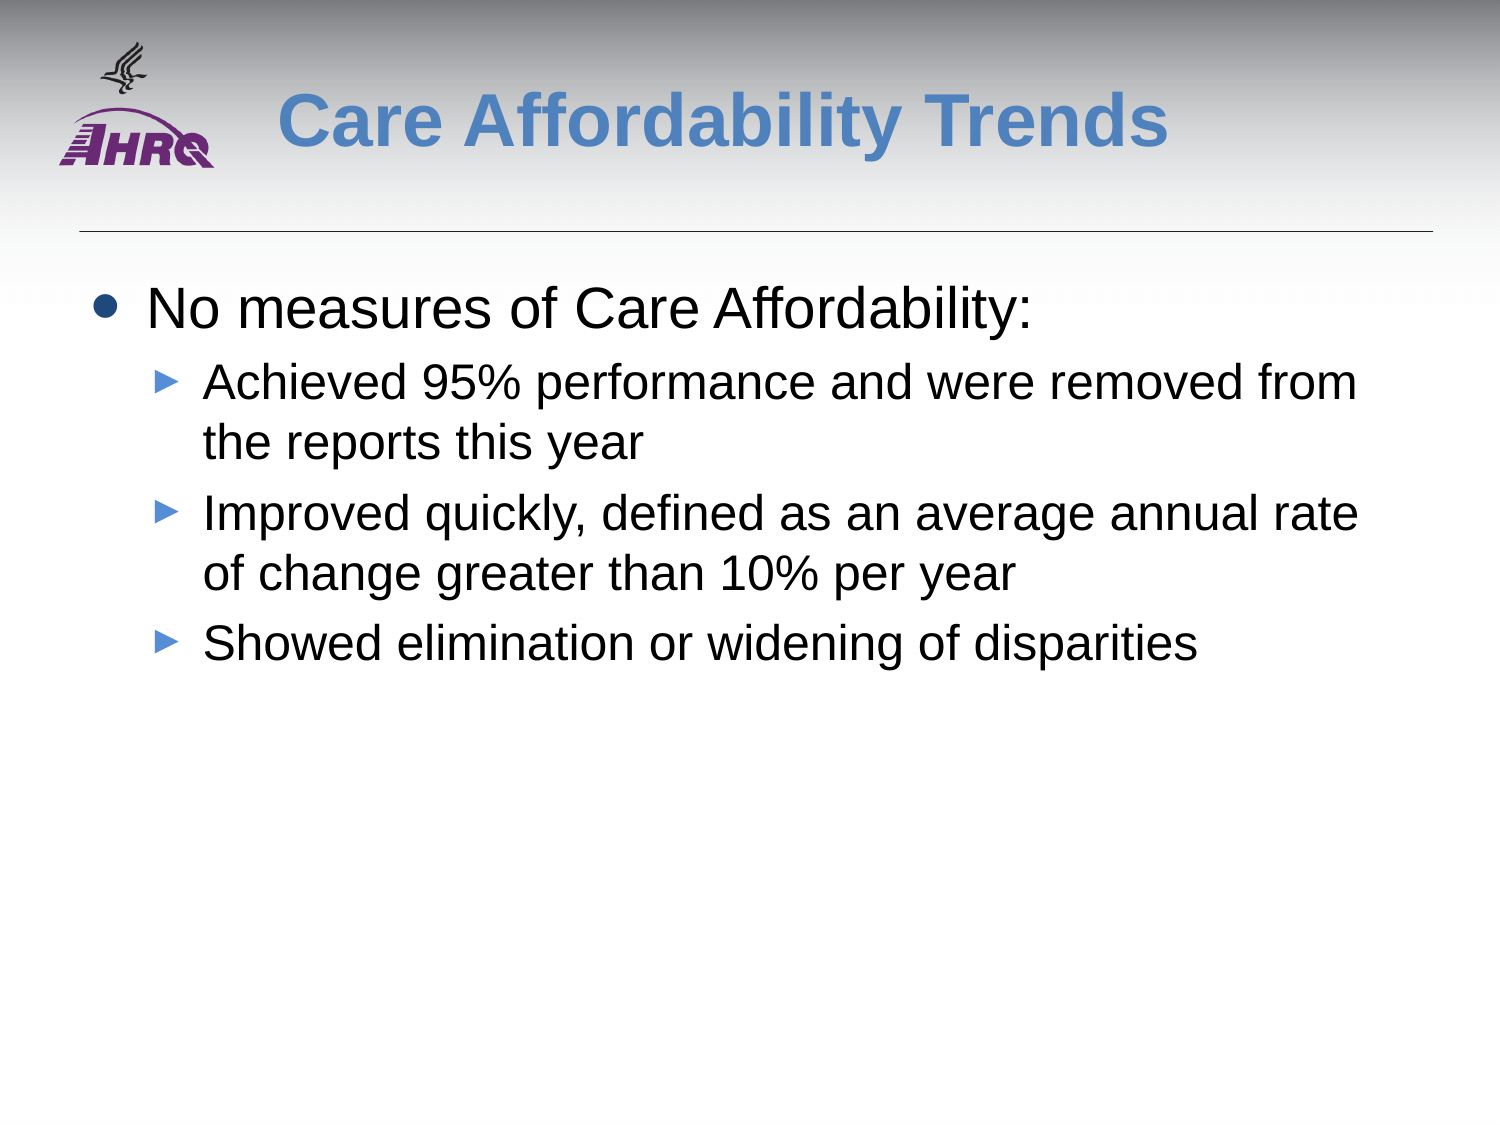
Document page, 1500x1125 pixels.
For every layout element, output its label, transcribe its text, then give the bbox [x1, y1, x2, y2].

list No measures of Care Affordability: Achieved 95% performance and were removed from the reports this year Improved quickly, defined as an average annual rate of change greater than 10% per year Showed elimination or widening of disparities [75, 262, 1425, 1005]
title Care Affordability Trends [262, 45, 1425, 188]
picture [0, 0, 1500, 1125]
